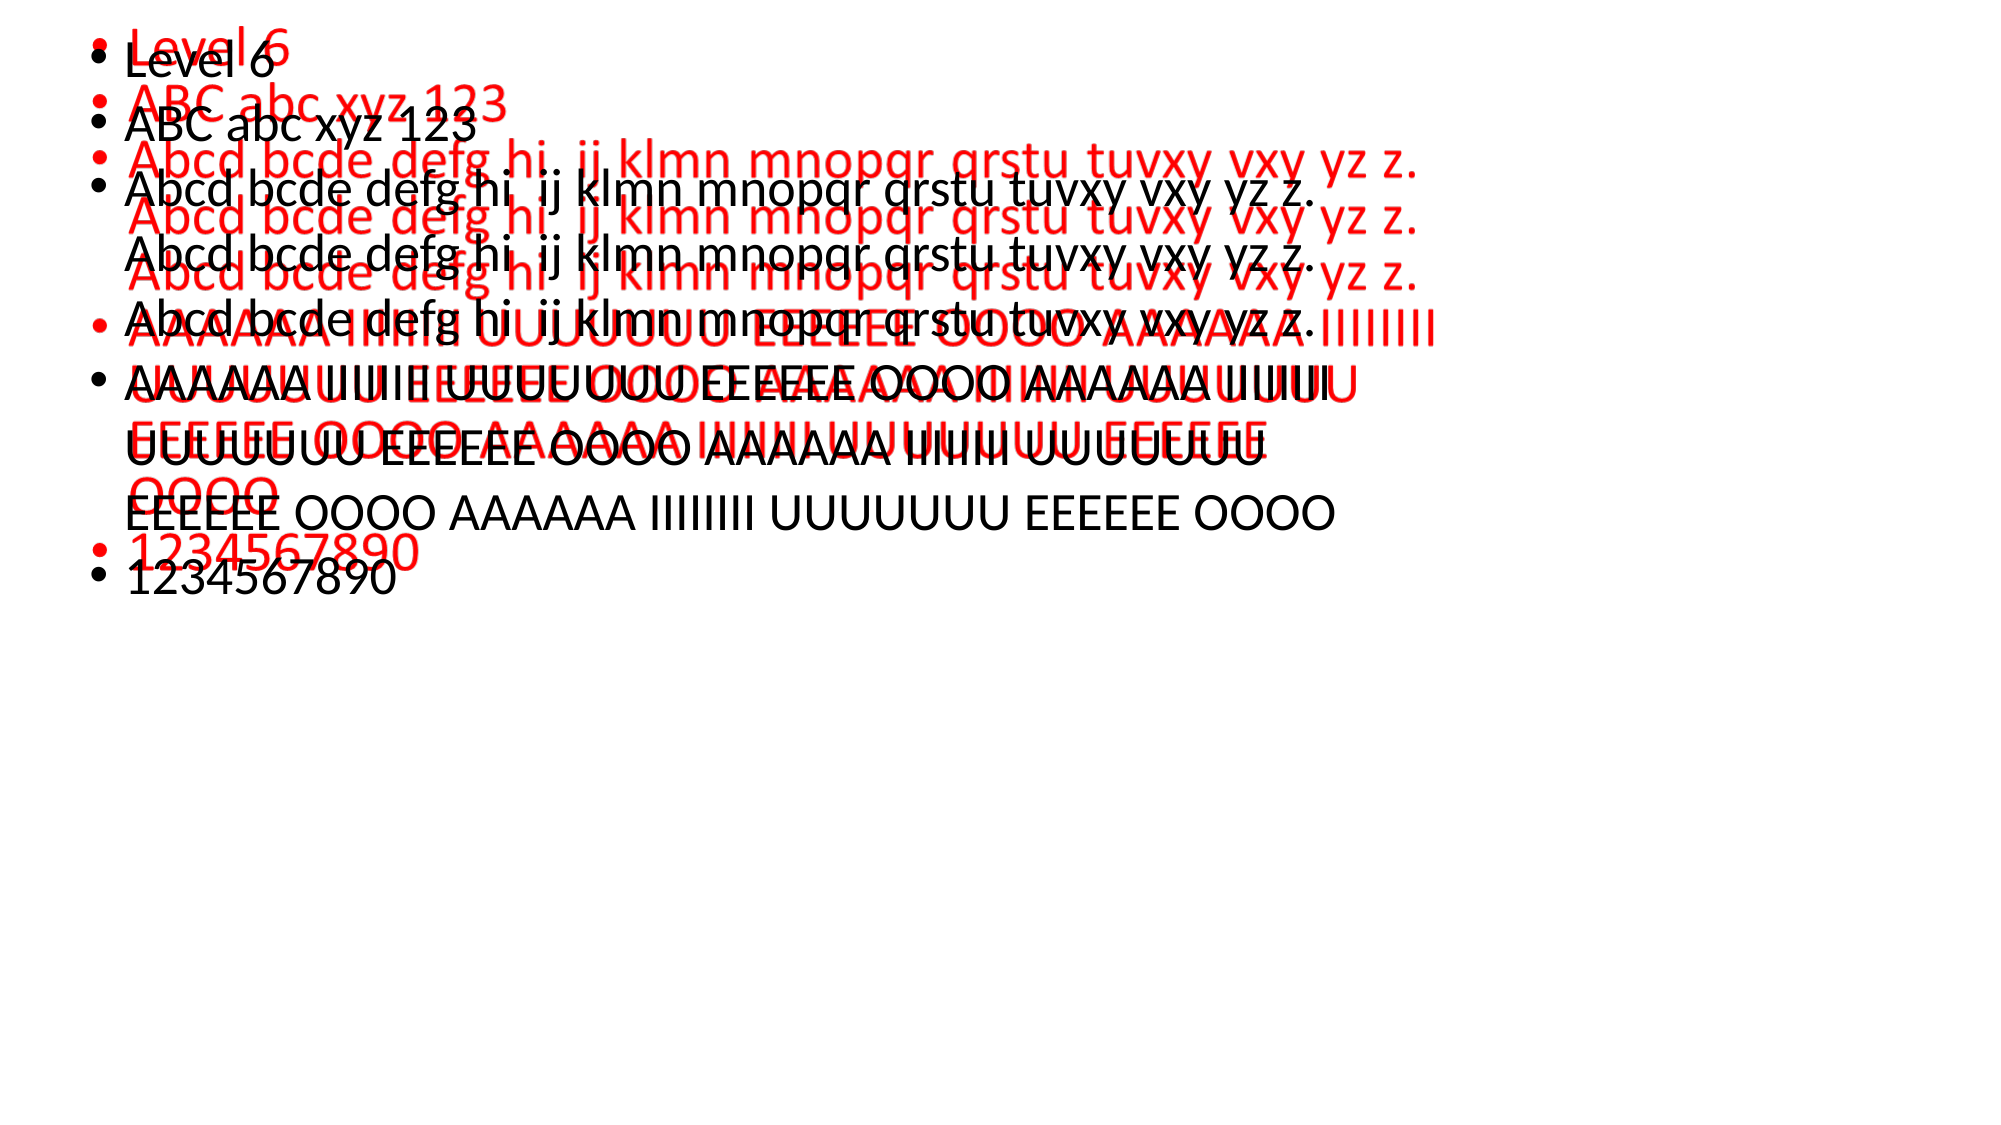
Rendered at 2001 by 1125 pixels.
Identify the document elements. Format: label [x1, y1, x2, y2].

picture [56, 0, 1486, 622]
